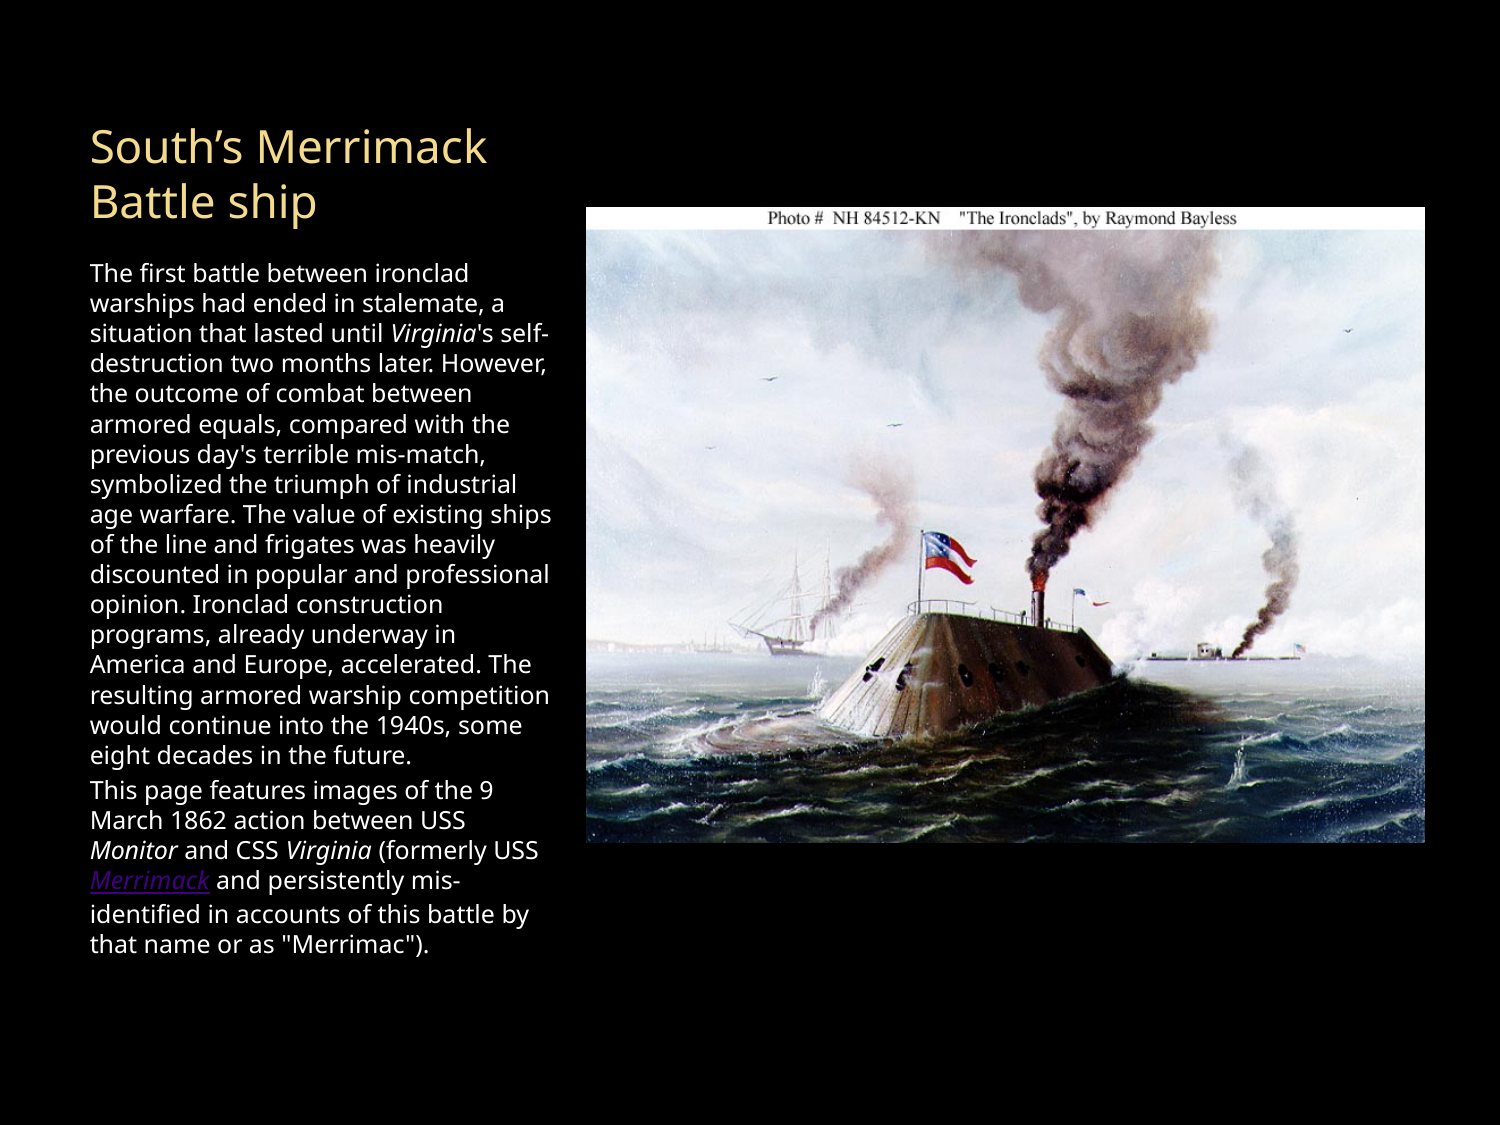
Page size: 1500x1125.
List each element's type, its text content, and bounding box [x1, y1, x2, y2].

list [586, 207, 1426, 843]
title South’s Merrimack Battle ship [75, 44, 569, 236]
list The first battle between ironclad warships had ended in stalemate, a situation that lasted until Virginia's self-destruction two months later. However, the outcome of combat between armored equals, compared with the previous day's terrible mis-match, symbolized the triumph of industrial age warfare. The value of existing ships of the line and frigates was heavily discounted in popular and professional opinion. Ironclad construction programs, already underway in America and Europe, accelerated. The resulting armored warship competition would continue into the 1940s, some eight decades in the future. This page features images of the 9 March 1862 action between USS Monitor and CSS Virginia (formerly USS Merrimack and persistently mis-identified in accounts of this battle by that name or as "Merrimac"). [75, 249, 569, 1005]
